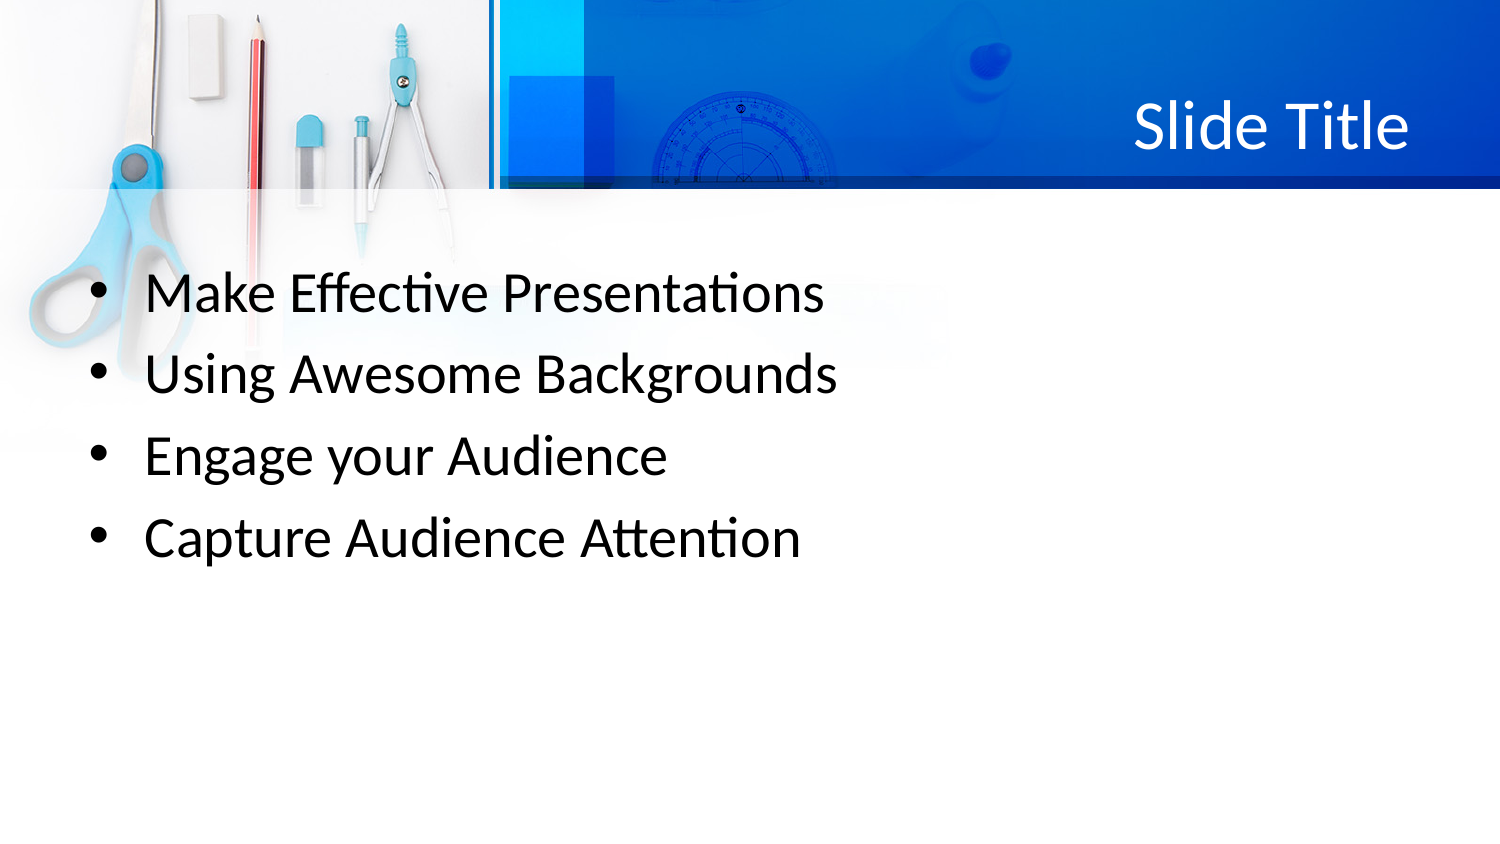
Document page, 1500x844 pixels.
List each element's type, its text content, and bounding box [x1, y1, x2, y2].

picture [0, 0, 1500, 844]
title Slide Title [73, 71, 1427, 172]
list Make Effective Presentations Using Awesome Backgrounds Engage your Audience Capture Audience Attention [73, 246, 1427, 773]
